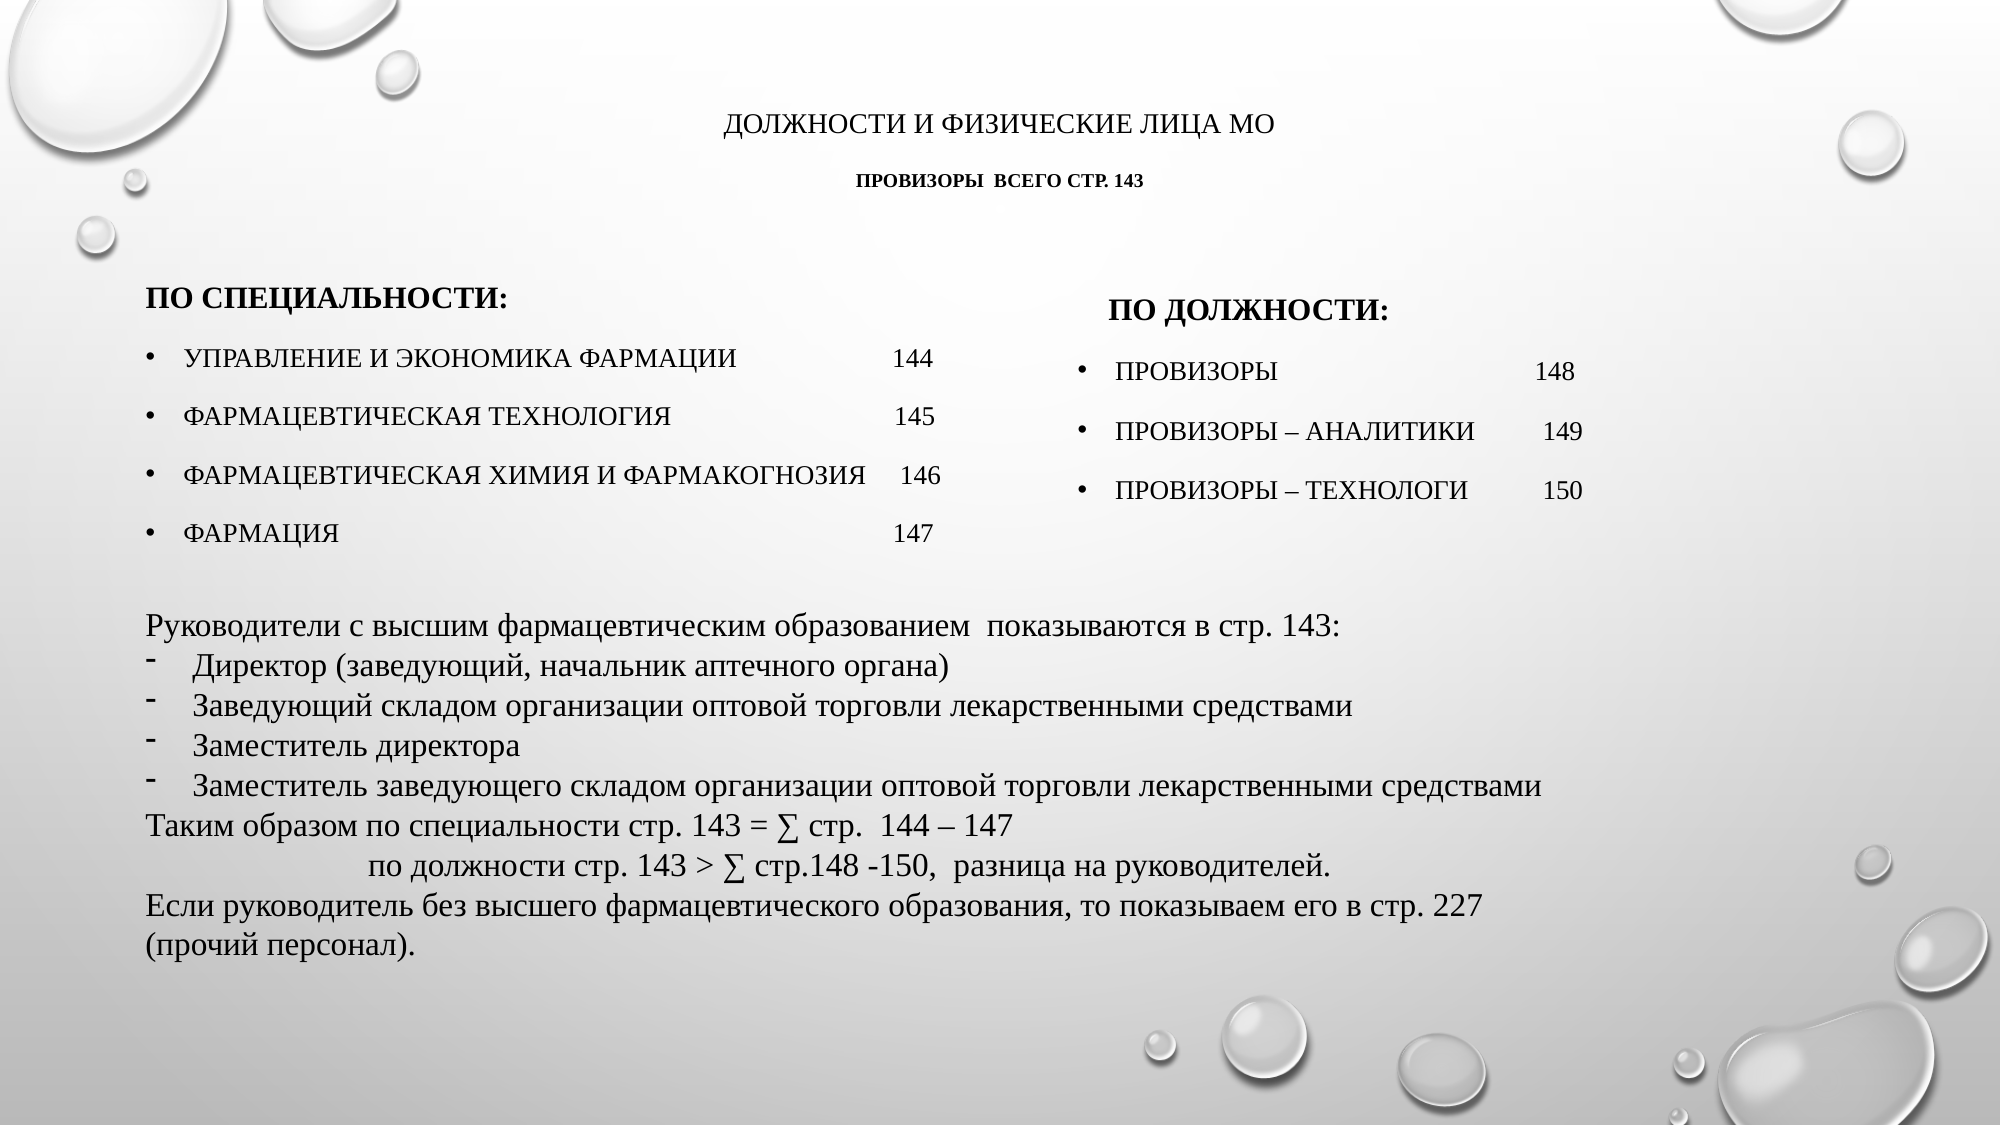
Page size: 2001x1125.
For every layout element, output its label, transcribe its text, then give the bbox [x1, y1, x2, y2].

picture [0, 0, 2000, 1125]
title Должности и физические лица МО Провизоры всего стр. 143 [149, 101, 1851, 200]
list По должности: Провизоры 148 Провизоры – аналитики 149 Провизоры – технологи 150 [1062, 273, 1850, 563]
text_box Руководители с высшим фармацевтическим образованием показываются в стр. 143: Директор (заведующий, начальник аптечного органа) Заведующий складом организации оптовой торговли лекарственными средствами Заместитель директора Заместитель заведующего складом организации оптовой торговли лекарственными средствами Таким образом по специальности стр. 143 = ∑ стр. 144 – 147 по должности стр. 143 > ∑ стр.148 -150, разница на руководителей. Если руководитель без высшего фармацевтического образования, то показываем его в стр. 227 (прочий персонал). [130, 595, 1622, 1050]
list По специальности: Управление и экономика фармации 144 Фармацевтическая технология 145 Фармацевтическая химия и фармакогнозия 146 Фармация 147 [130, 262, 969, 595]
